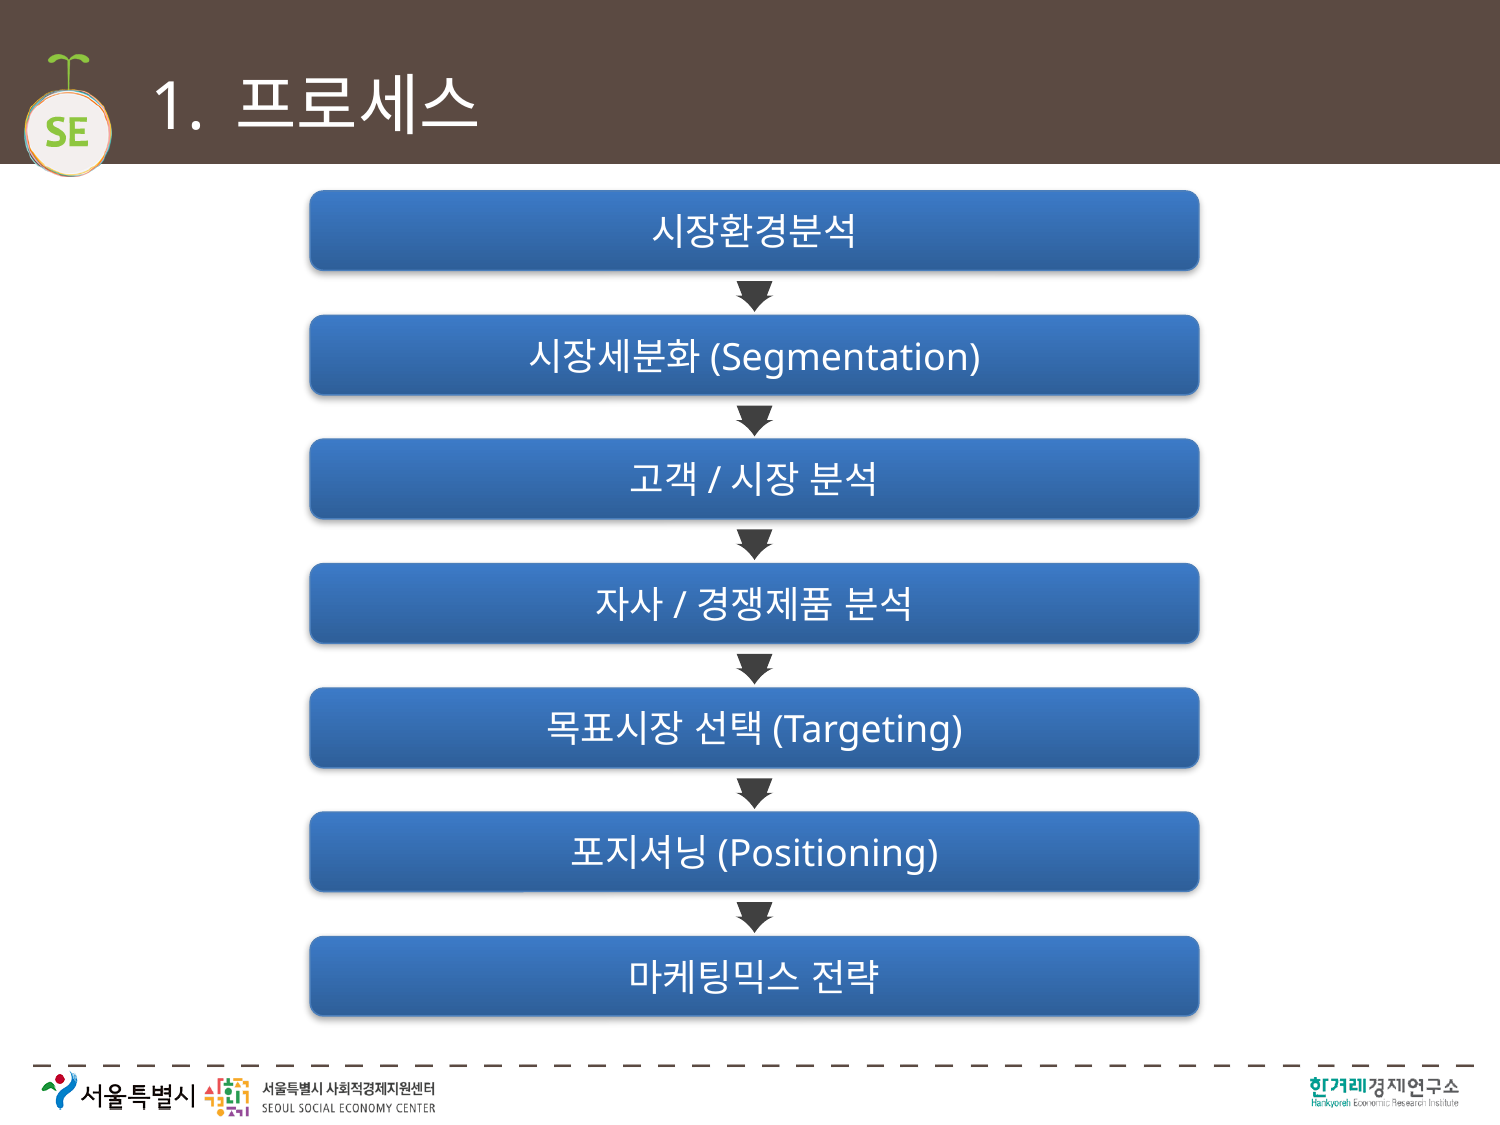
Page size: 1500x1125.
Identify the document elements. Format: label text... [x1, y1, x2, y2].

text_box [735, 529, 774, 561]
text_box [735, 778, 774, 809]
text_box [735, 281, 774, 312]
text_box [735, 405, 774, 437]
text_box 포지셔닝(Positioning) [309, 811, 1200, 893]
text_box 시장환경분석 [309, 190, 1200, 272]
text_box [735, 653, 774, 685]
text_box 목표시장 선택(Targeting) [309, 687, 1200, 769]
picture [0, 0, 1500, 1125]
text_box 시장세분화(Segmentation) [309, 314, 1200, 396]
text_box [735, 902, 774, 933]
title 프로세스 [135, 45, 1463, 161]
text_box 자사/경쟁제품 분석 [309, 562, 1200, 645]
text_box 고객/시장 분석 [309, 438, 1200, 520]
text_box 마케팅믹스 전략 [309, 935, 1200, 1017]
